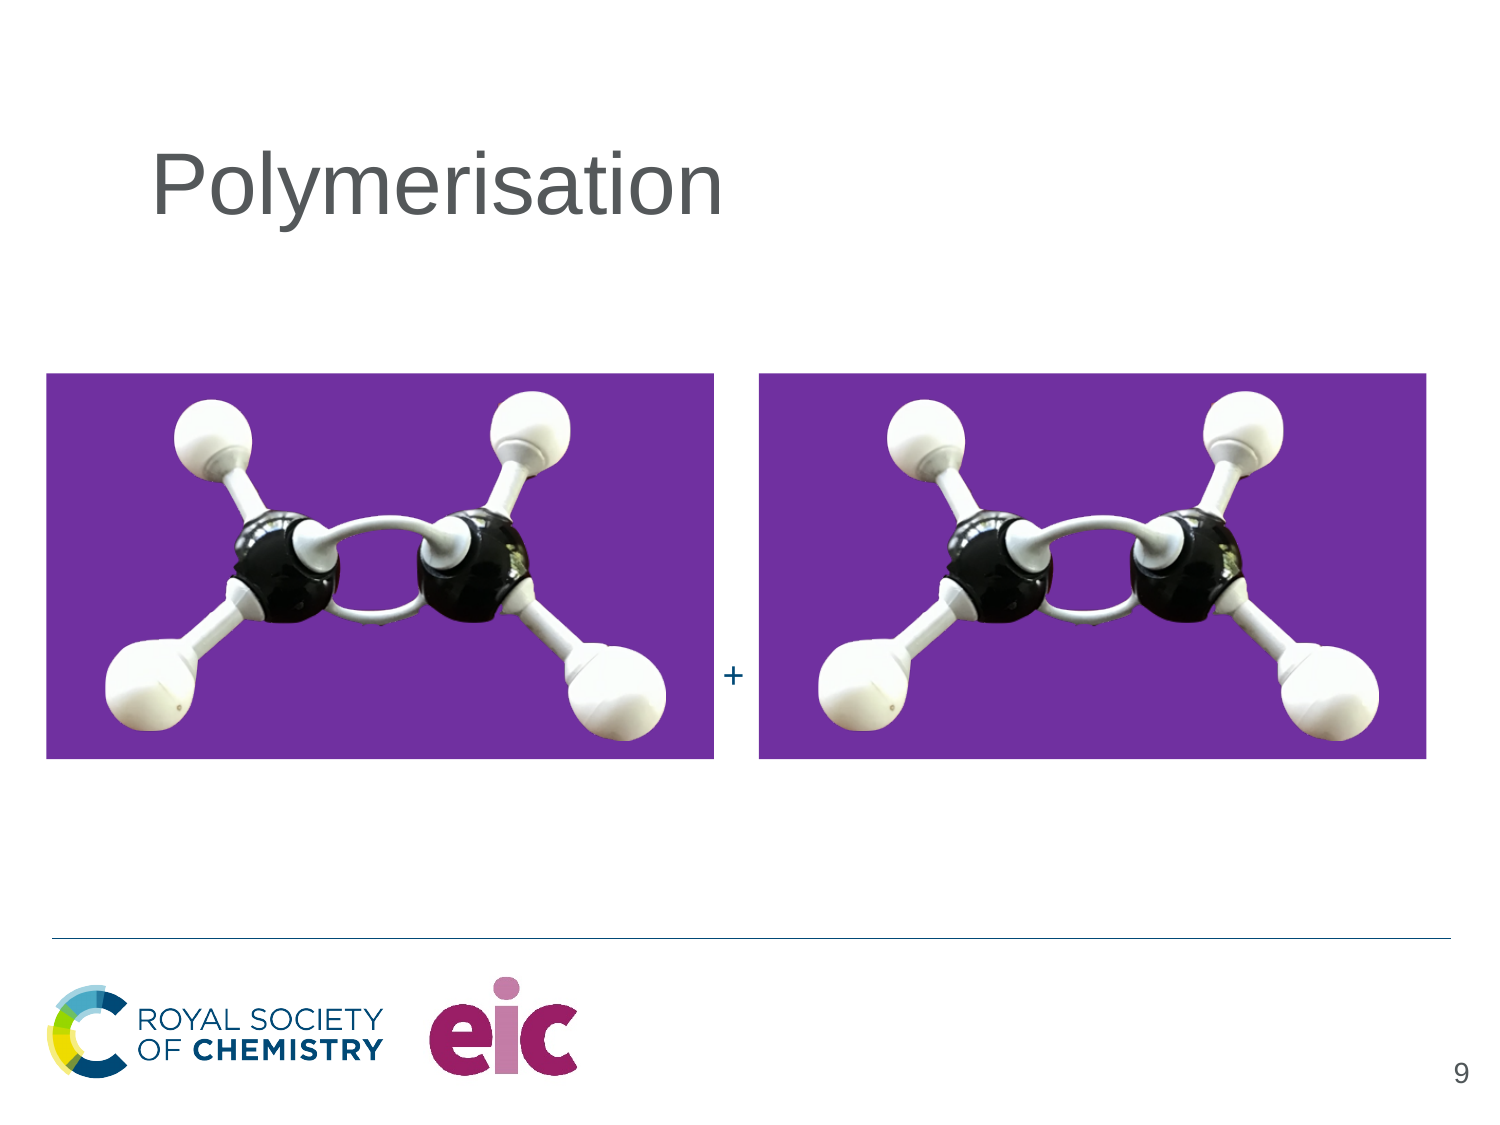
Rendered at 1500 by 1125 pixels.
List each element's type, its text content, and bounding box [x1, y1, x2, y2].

text_box + [707, 644, 933, 1109]
list 9 [1423, 1046, 1500, 1125]
picture [0, 938, 583, 1125]
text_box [46, 373, 714, 760]
list Polymerisation [135, 119, 1282, 297]
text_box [758, 373, 1427, 760]
